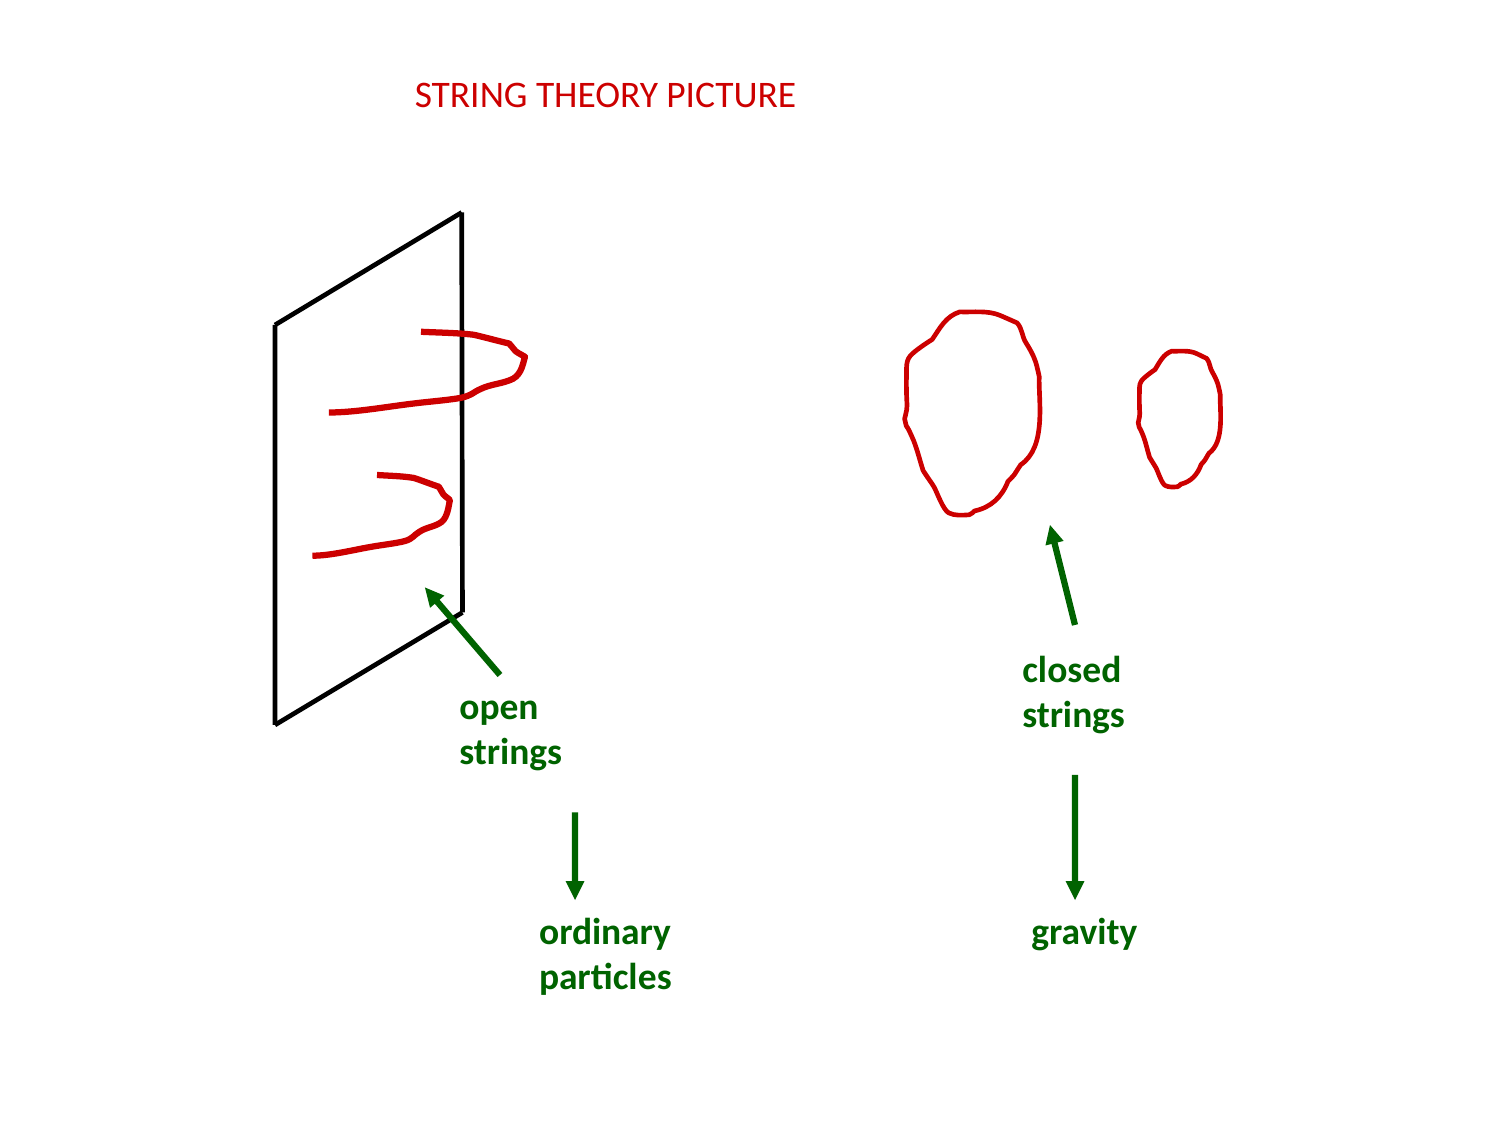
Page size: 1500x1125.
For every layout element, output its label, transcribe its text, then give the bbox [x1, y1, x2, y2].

text_box [568, 812, 582, 901]
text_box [274, 212, 526, 726]
text_box closed strings [1007, 637, 1146, 743]
text_box [1138, 351, 1221, 487]
text_box [1068, 774, 1082, 901]
text_box gravity [1016, 899, 1153, 960]
text_box open strings [444, 674, 578, 780]
text_box [1046, 525, 1076, 626]
text_box [904, 311, 1040, 516]
text_box STRING THEORY PICTURE [399, 62, 1100, 123]
text_box ordinary particles [524, 899, 695, 1005]
